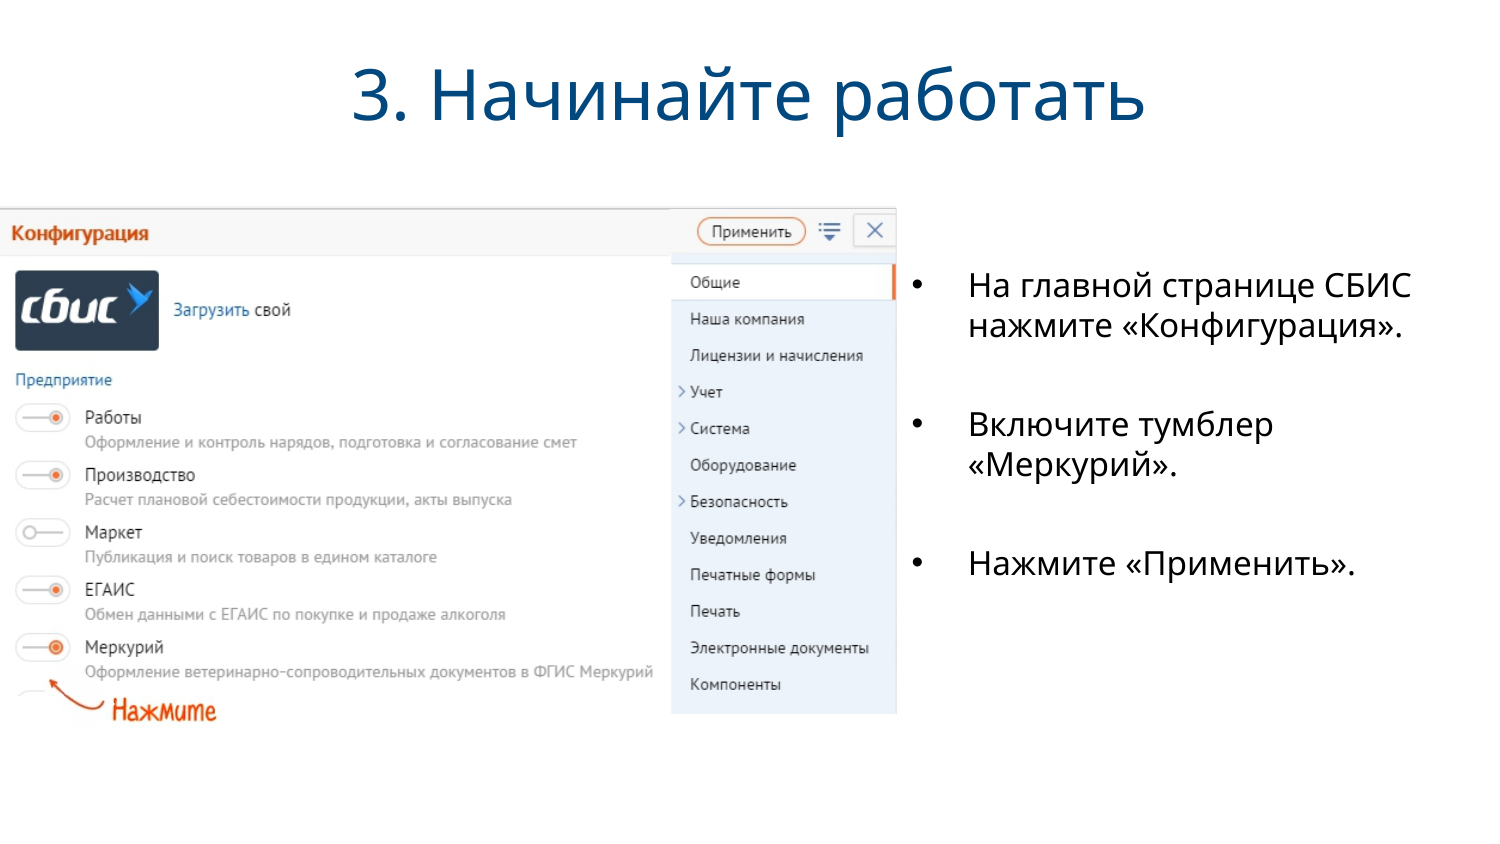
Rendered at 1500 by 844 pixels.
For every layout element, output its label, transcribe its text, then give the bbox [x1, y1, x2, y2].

text_box 3. Начинайте работать [0, 29, 1500, 155]
list На главной странице СБИС нажмите «Конфигурация». Включите тумблер «Меркурий». Нажмите «Применить». [896, 256, 1500, 844]
picture [0, 206, 897, 732]
